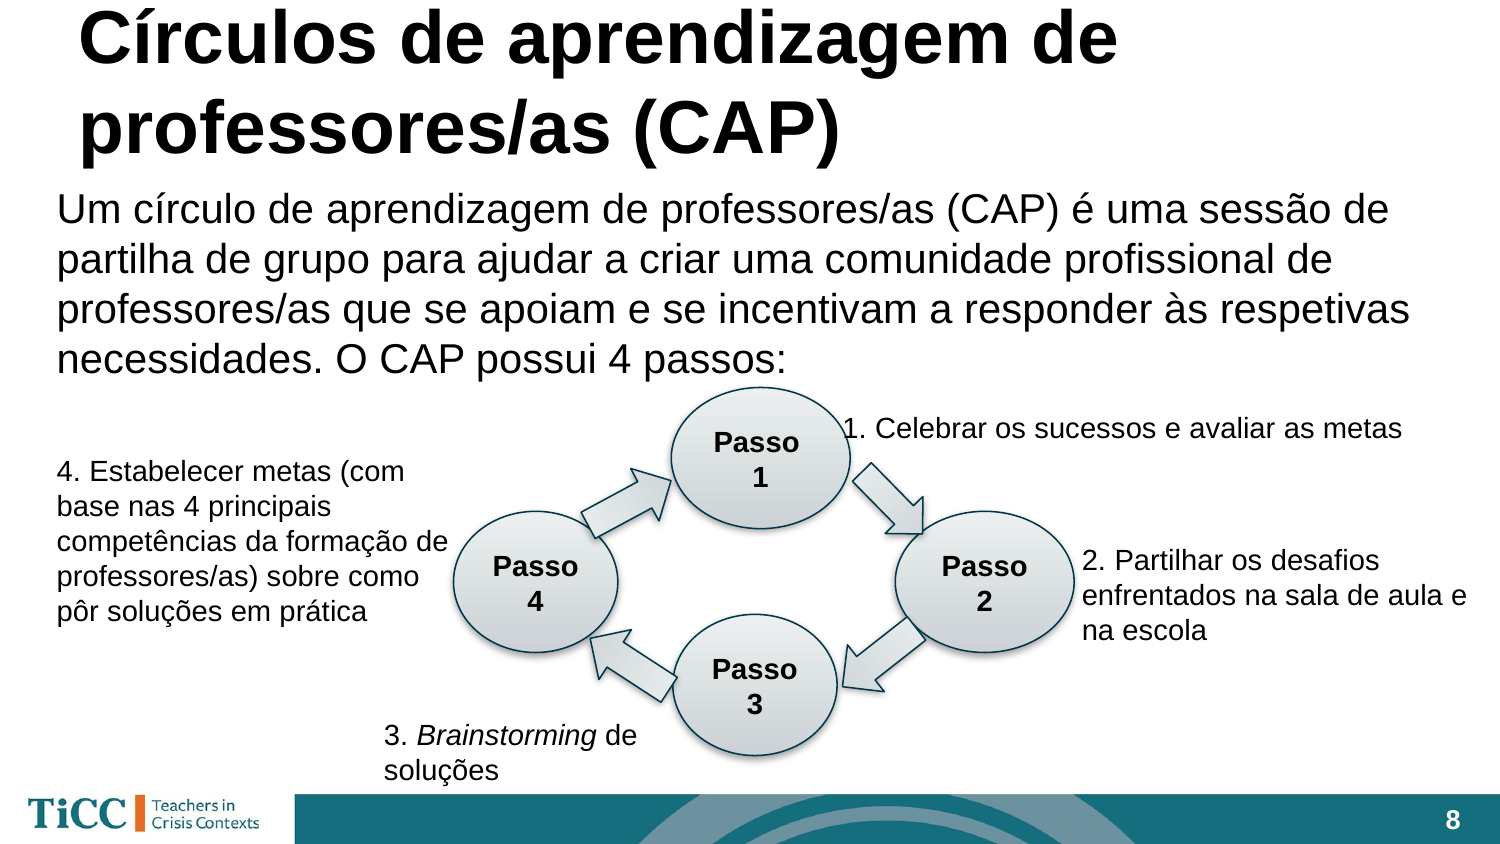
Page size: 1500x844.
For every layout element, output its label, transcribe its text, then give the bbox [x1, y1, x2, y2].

text_box 2. Partilhar os desafios enfrentados na sala de aula e na escola [1066, 533, 1500, 620]
text_box Passo 4 [456, 511, 618, 653]
slide_number ‹#› [1385, 786, 1476, 844]
title Círculos de aprendizagem de professores/as (CAP) [63, 20, 1414, 166]
text_box 3. Brainstorming de soluções [368, 708, 739, 759]
text_box [852, 462, 923, 534]
text_box Passo 1 [671, 387, 851, 529]
text_box Passo 3 [673, 614, 837, 756]
list Um círculo de aprendizagem de professores/as (CAP) é uma sessão de partilha de grupo para ajudar a criar uma comunidade profissional de professores/as que se apoiam e se incentivam a responder às respetivas necessidades. O CAP possui 4 passos: [41, 166, 1454, 375]
text_box 4. Estabelecer metas (com base nas 4 principais competências da formação de professores/as) sobre como pôr soluções em prática [41, 445, 477, 602]
text_box 1. Celebrar os sucessos e avaliar as metas [827, 401, 1454, 453]
picture [0, 0, 1500, 844]
text_box [842, 616, 926, 692]
text_box [581, 468, 672, 539]
text_box [590, 629, 678, 703]
text_box Passo 2 [895, 511, 1066, 653]
